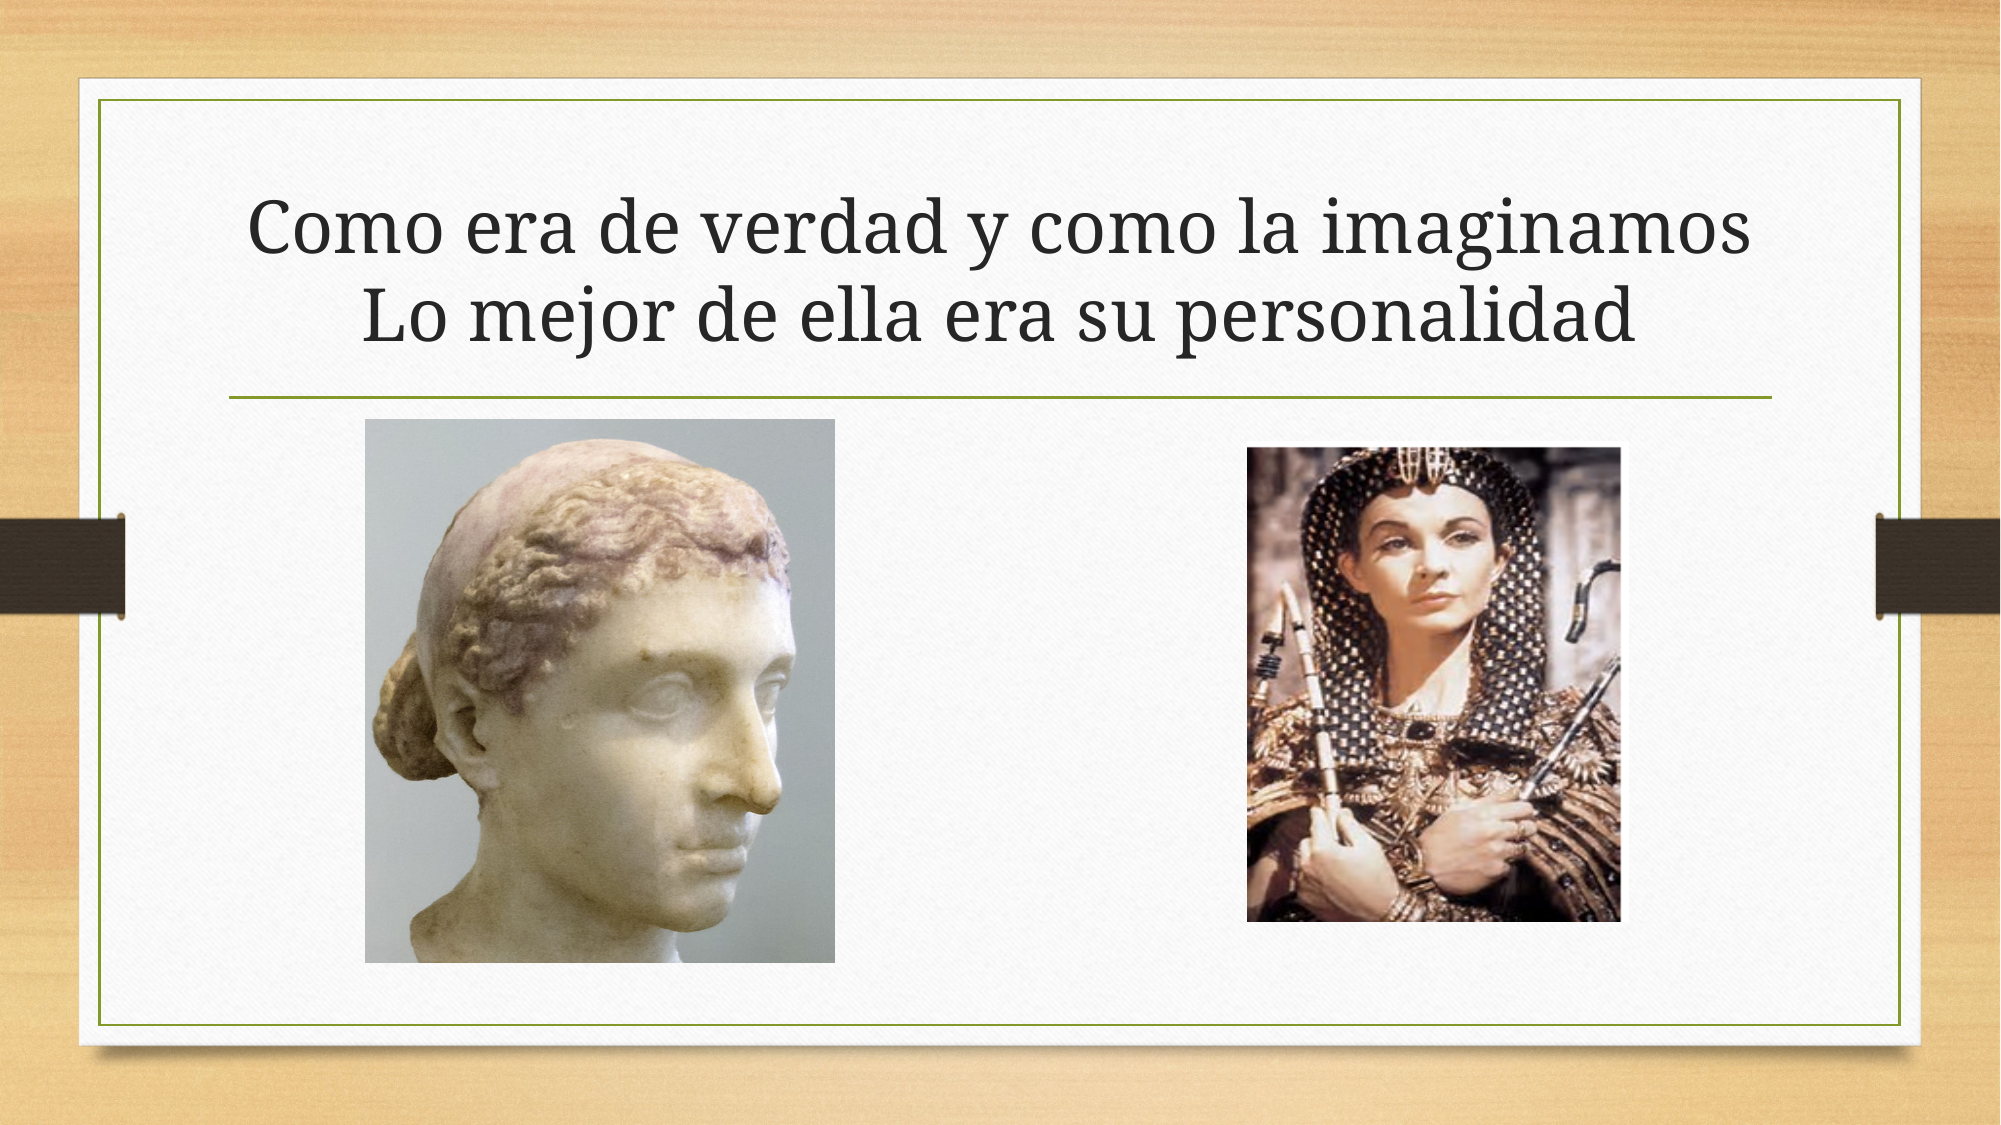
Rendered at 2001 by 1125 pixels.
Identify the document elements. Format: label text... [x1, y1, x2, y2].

picture [0, 0, 2001, 1125]
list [1247, 440, 1629, 922]
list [364, 419, 835, 964]
title Como era de verdad y como la imaginamos Lo mejor de ella era su personalidad [212, 161, 1788, 375]
